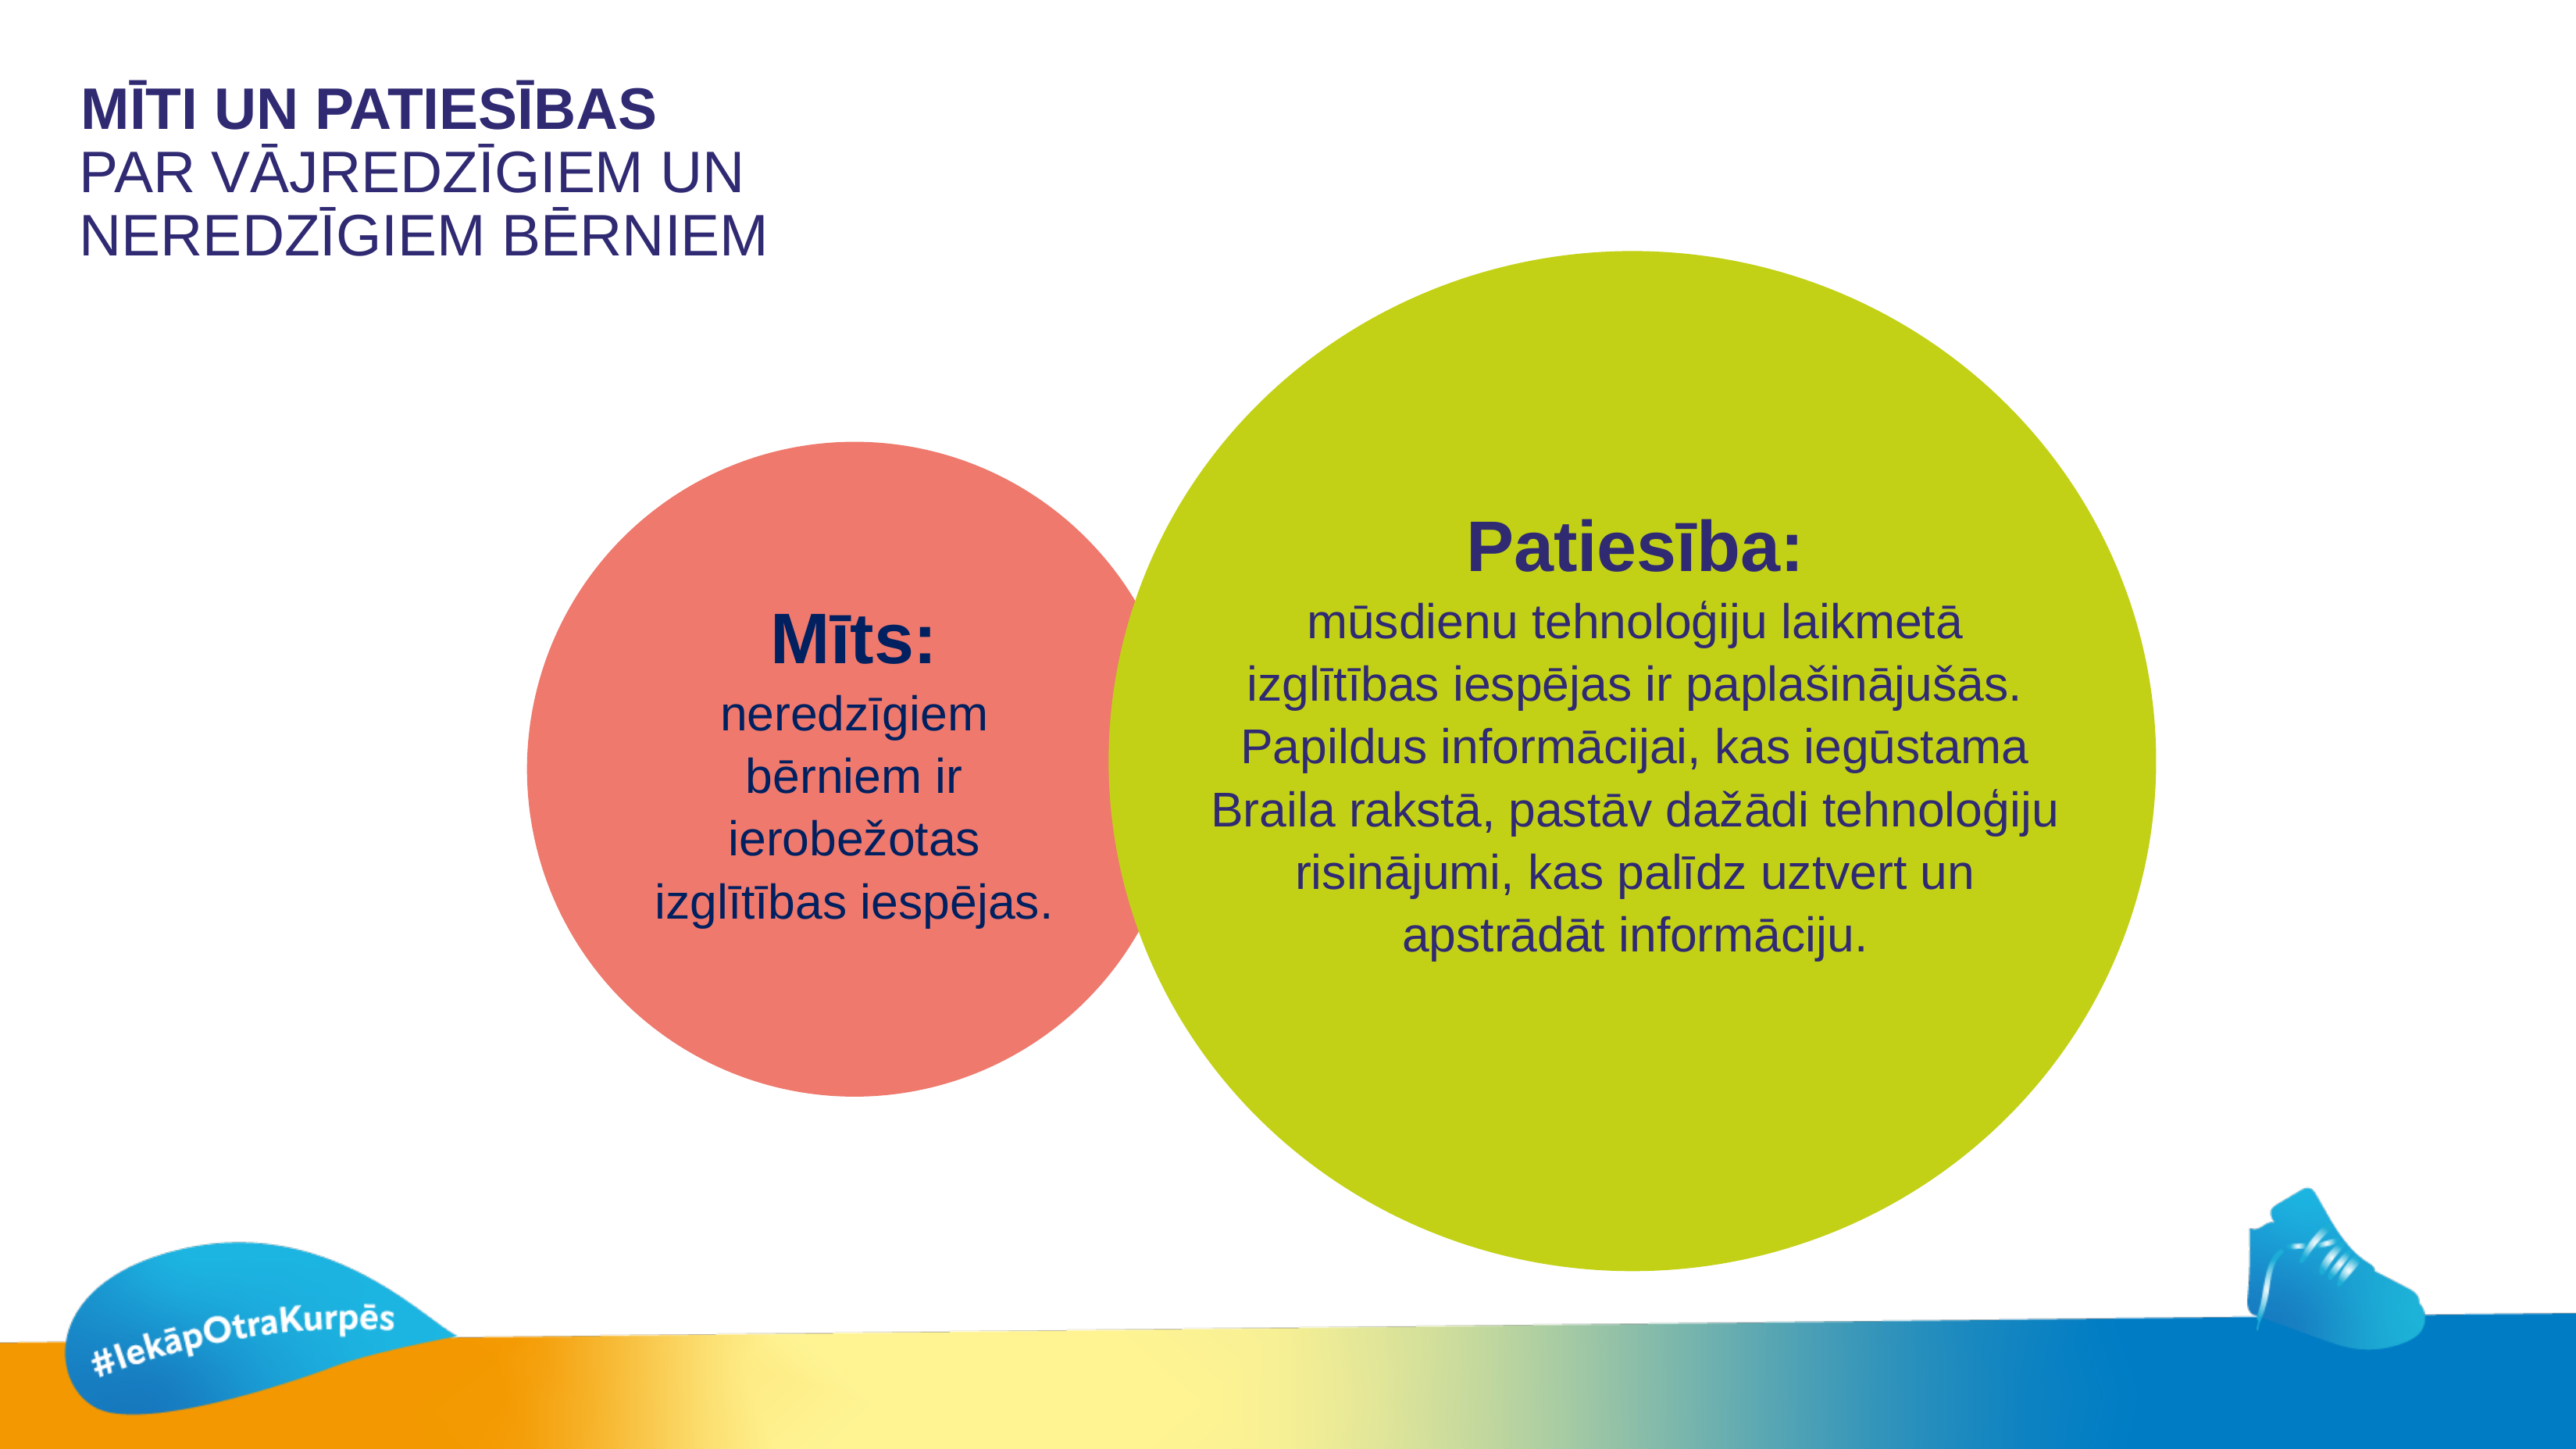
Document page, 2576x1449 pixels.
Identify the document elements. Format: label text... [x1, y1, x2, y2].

picture [0, 1144, 2576, 1449]
text_box Patiesība: mūsdienu tehnoloģiju laikmetā izglītības iespējas ir paplašinājušās. Papildus informācijai, kas iegūstama Braila rakstā, pastāv dažādi tehnoloģiju risinājumi, kas palīdz uztvert un apstrādāt informāciju. [1204, 487, 2067, 969]
text_box Mīts: neredzīgiem bērniem ir ierobežotas izglītības iespējas. [629, 580, 1080, 933]
title MĪTI UN PATIESĪBAS PAR VĀJREDZĪGIEM UN NEREDZĪGIEM BĒRNIEM [79, 77, 1236, 281]
text_box [526, 441, 1139, 1097]
text_box [1108, 251, 2157, 1141]
